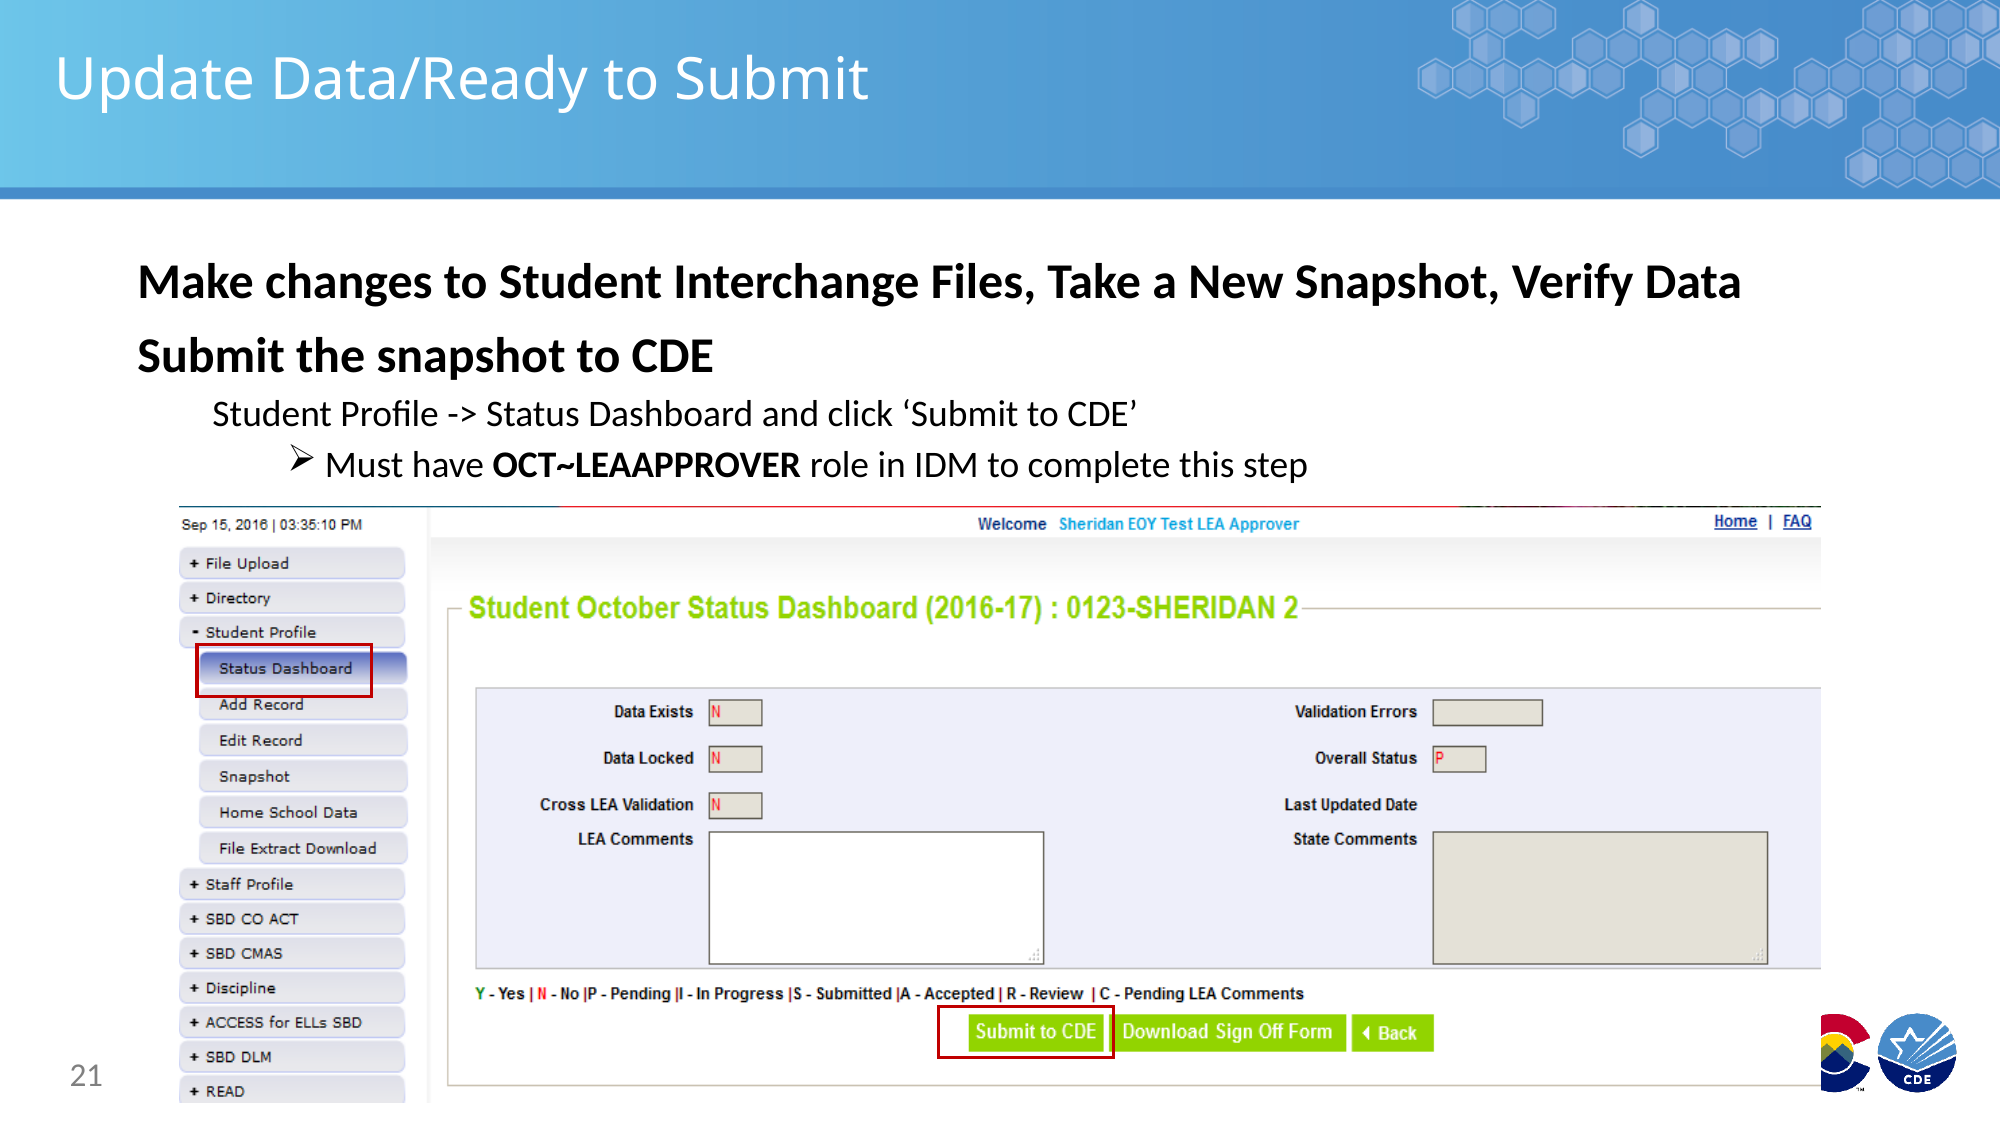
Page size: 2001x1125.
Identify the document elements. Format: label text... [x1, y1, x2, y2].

picture [1821, 1012, 1957, 1093]
picture [0, 0, 2000, 200]
title Update Data/Ready to Submit [54, 49, 1316, 174]
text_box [179, 506, 1821, 1103]
slide_number 21 [54, 1042, 179, 1103]
list Make changes to Student Interchange Files, Take a New Snapshot, Verify Data Submit the snapshot to CDE Student Profile -> Status Dashboard and click ‘Submit to CDE’ Must have OCT~LEAAPPROVER role in IDM to complete this step [137, 254, 1863, 969]
